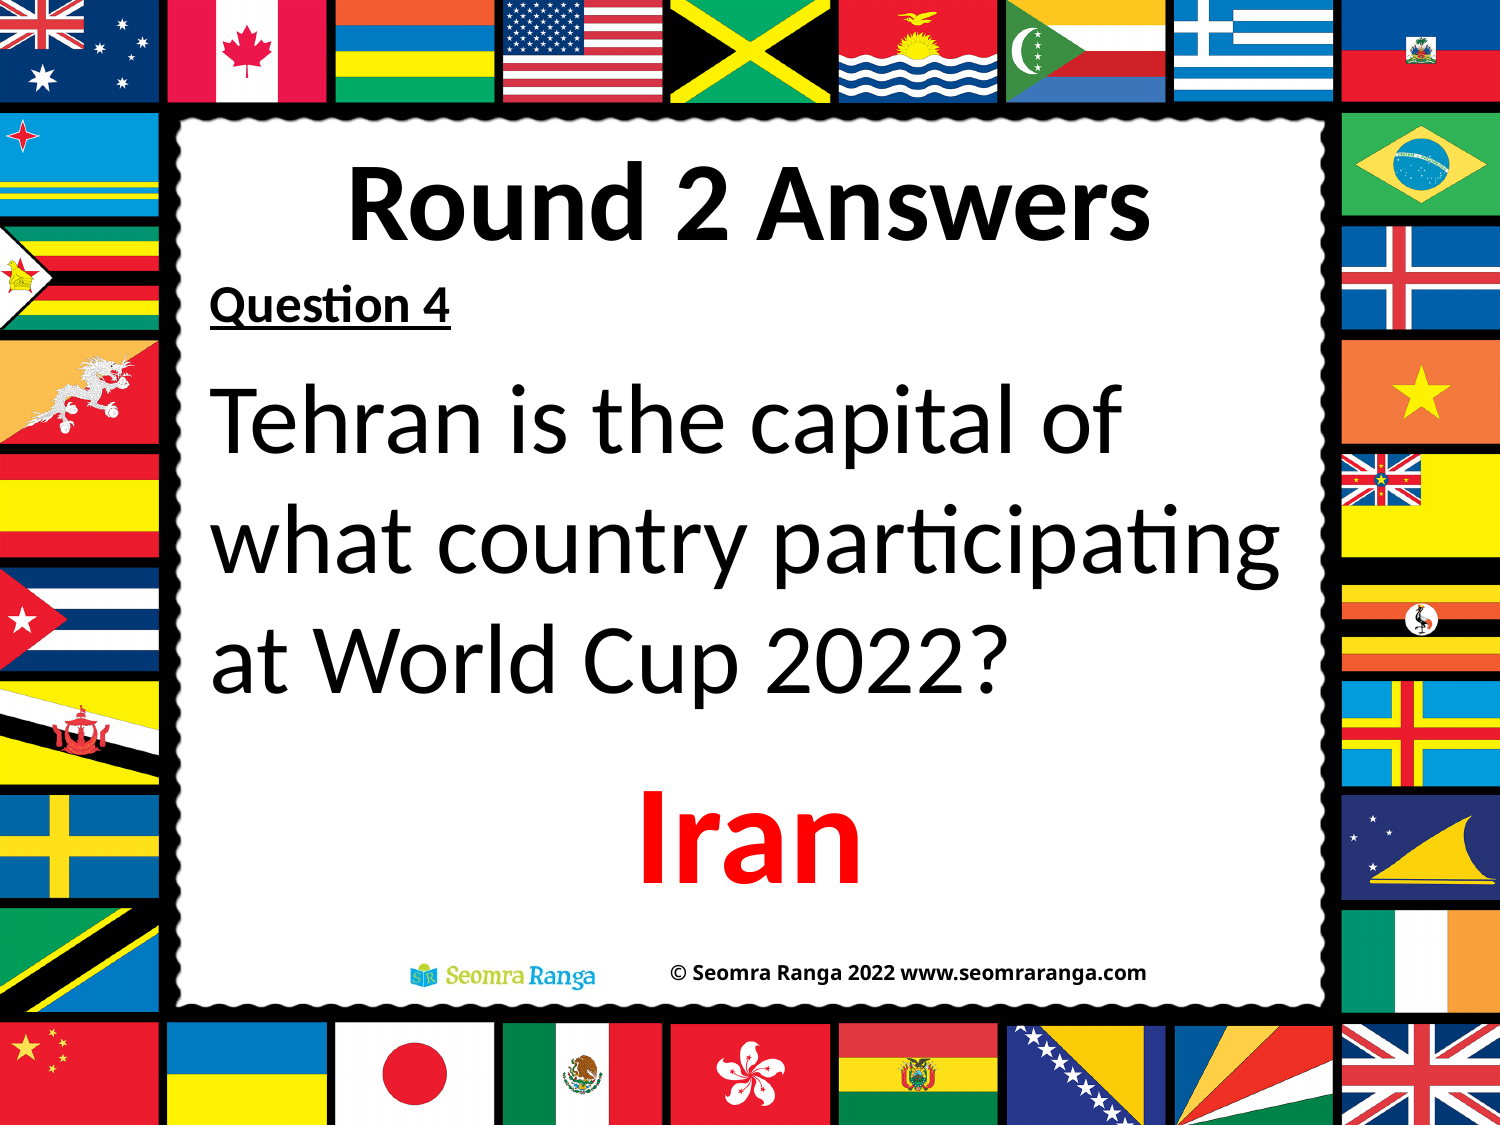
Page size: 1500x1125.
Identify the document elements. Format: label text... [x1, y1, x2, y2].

text_box © Seomra Ranga 2022 www.seomraranga.com [631, 953, 1187, 993]
title Round 2 Answers [183, 101, 1317, 290]
list Question 4 Tehran is the capital of what country participating at World Cup 2022? Iran [194, 261, 1306, 953]
picture [0, 0, 1500, 1125]
picture [10, 122, 36, 150]
